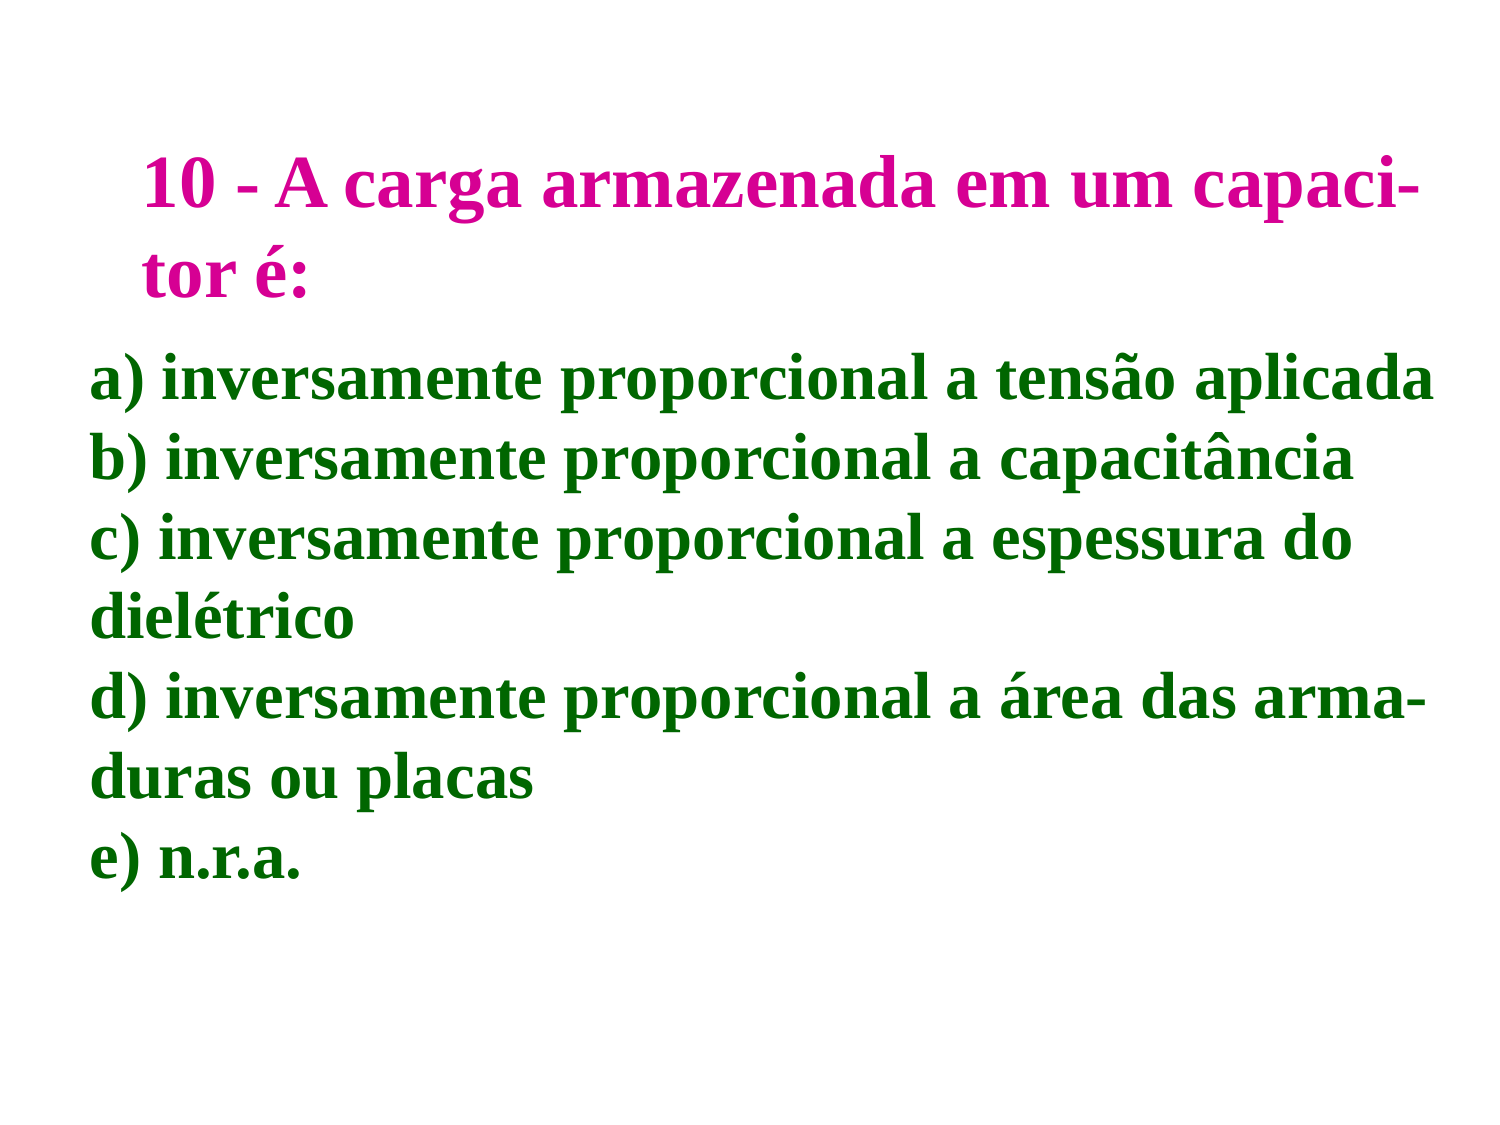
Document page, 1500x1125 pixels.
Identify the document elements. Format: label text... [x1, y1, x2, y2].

text_box a) inversamente proporcional a tensão aplicada b) inversamente proporcional a capacitância c) inversamente proporcional a espessura do dielétrico d) inversamente proporcional a área das arma- duras ou placas e) n.r.a. [74, 324, 1452, 900]
text_box 10 - A carga armazenada em um capaci- tor é: [126, 124, 1438, 320]
